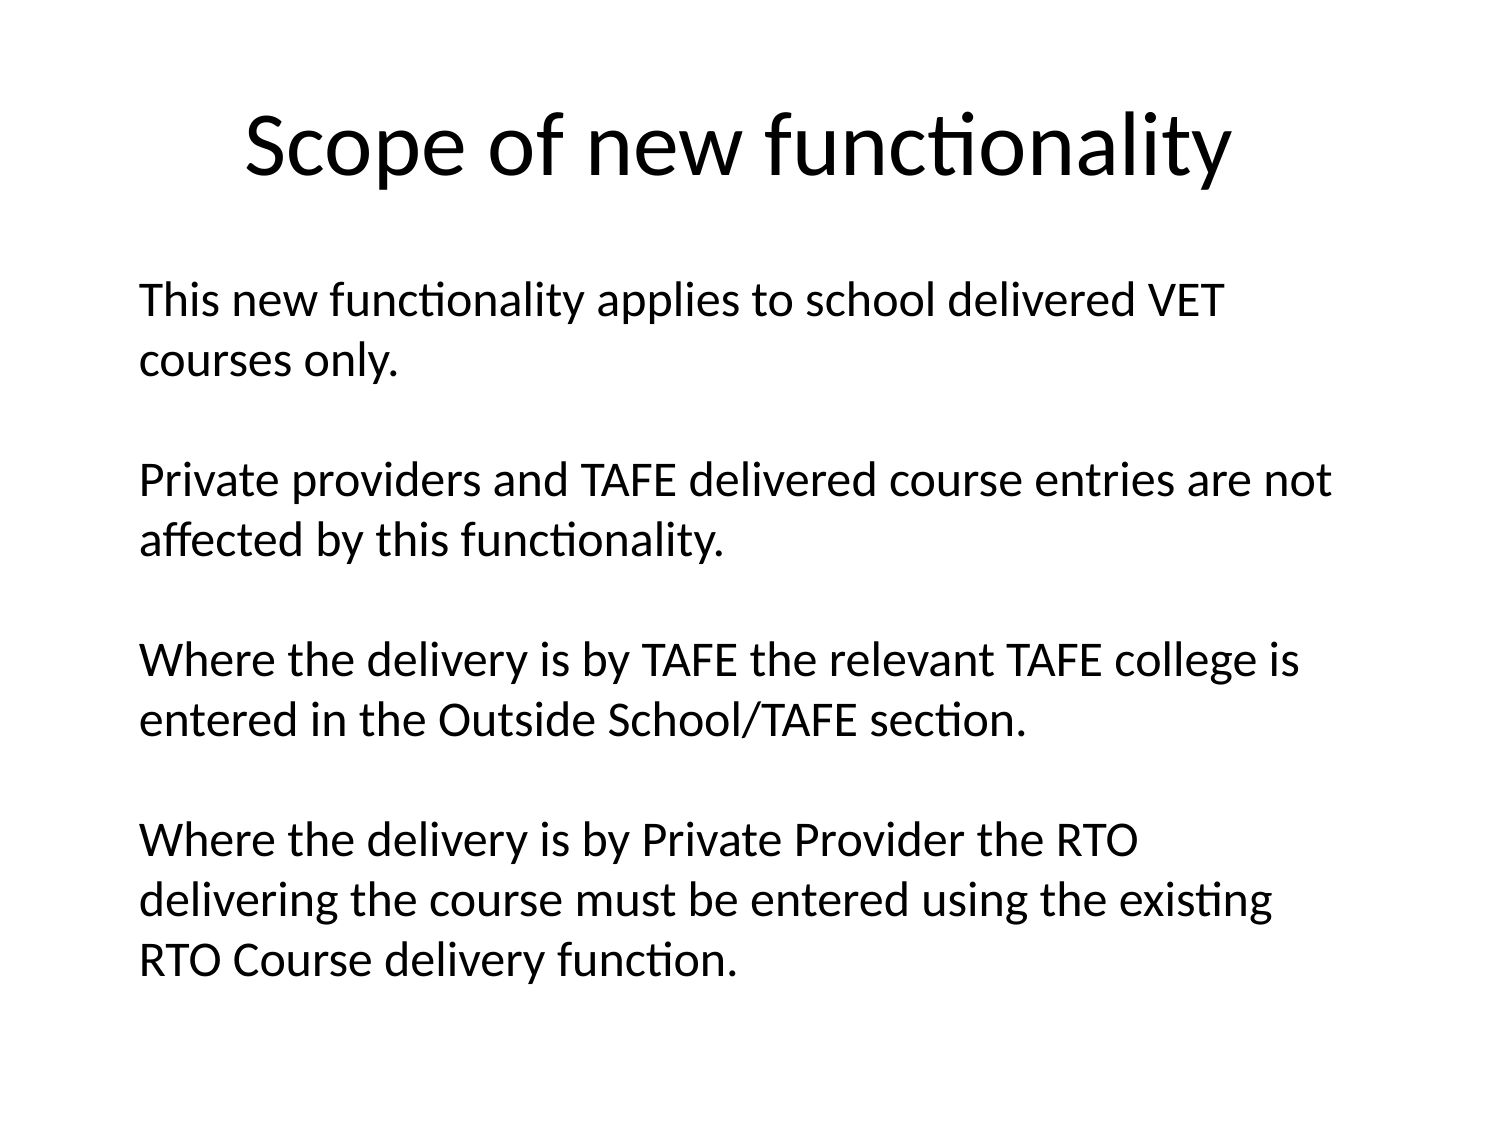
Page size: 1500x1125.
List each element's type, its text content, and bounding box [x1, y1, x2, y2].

text_box This new functionality applies to school delivered VET courses only. Private providers and TAFE delivered course entries are not affected by this functionality. Where the delivery is by TAFE the relevant TAFE college is entered in the Outside School/TAFE section. Where the delivery is by Private Provider the RTO delivering the course must be entered using the existing RTO Course delivery function. [123, 259, 1365, 995]
title Scope of new functionality [75, 45, 1425, 233]
